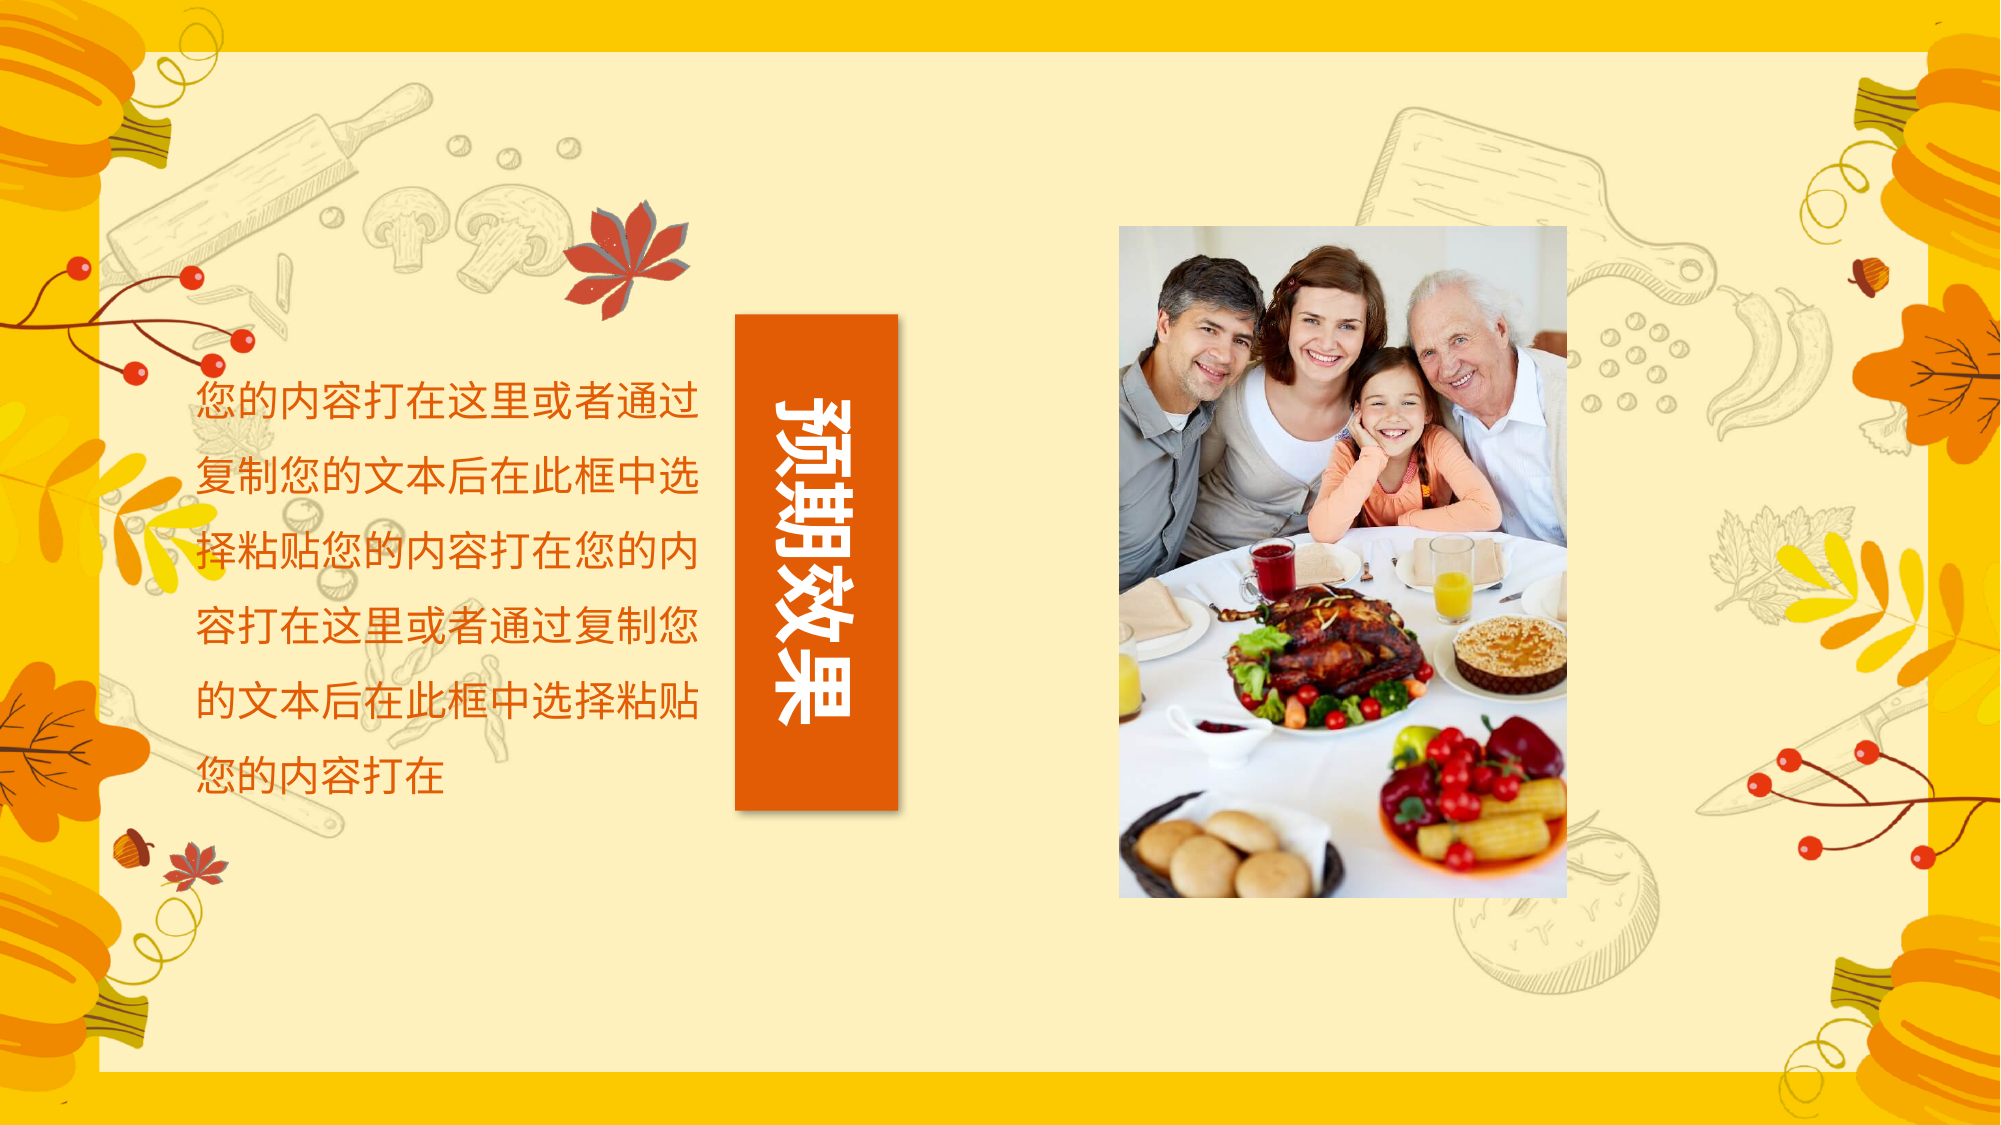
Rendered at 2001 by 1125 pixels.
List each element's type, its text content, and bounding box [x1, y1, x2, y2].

text_box 预期效果 [734, 313, 899, 812]
text_box 您的内容打在这里或者通过复制您的文本后在此框中选择粘贴您的内容打在您的内容打在这里或者通过复制您的文本后在此框中选择粘贴您的内容打在 [195, 350, 700, 801]
picture [0, 0, 1999, 1125]
